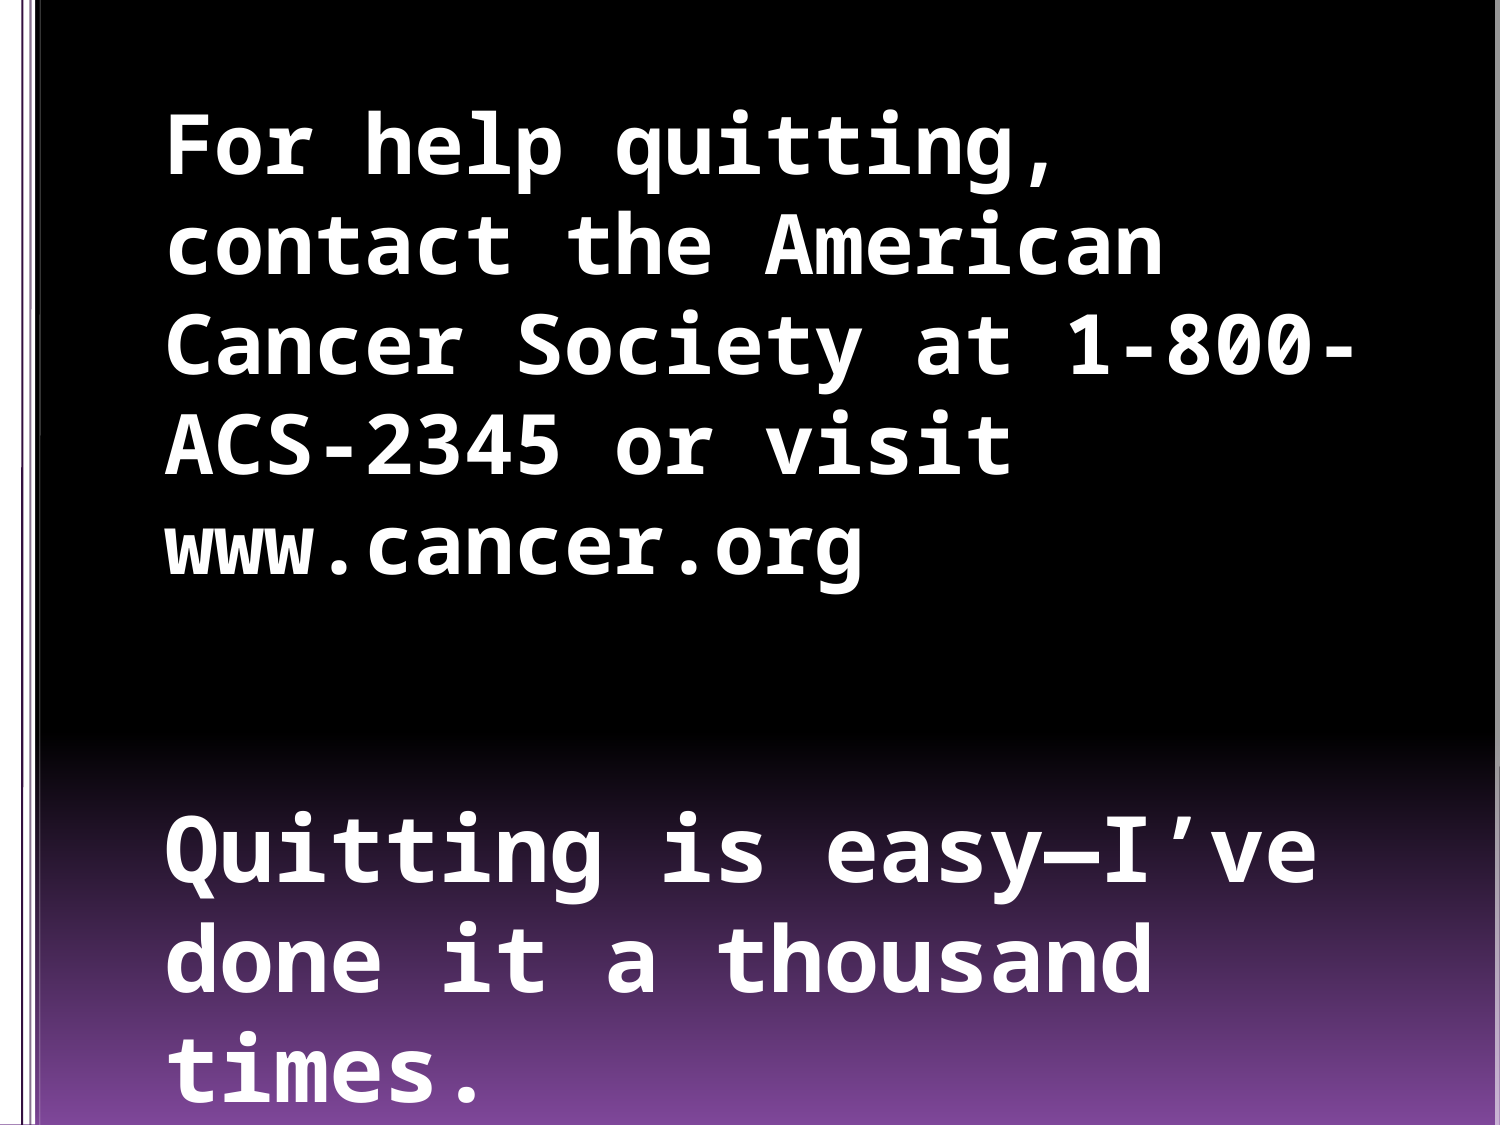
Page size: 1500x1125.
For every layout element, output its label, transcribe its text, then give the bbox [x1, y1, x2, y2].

title For help quitting, contact the American Cancer Society at 1-800-ACS-2345 or visit www.cancer.org Quitting is easy—I’ve done it a thousand times. Mark Twain [150, 83, 1425, 500]
